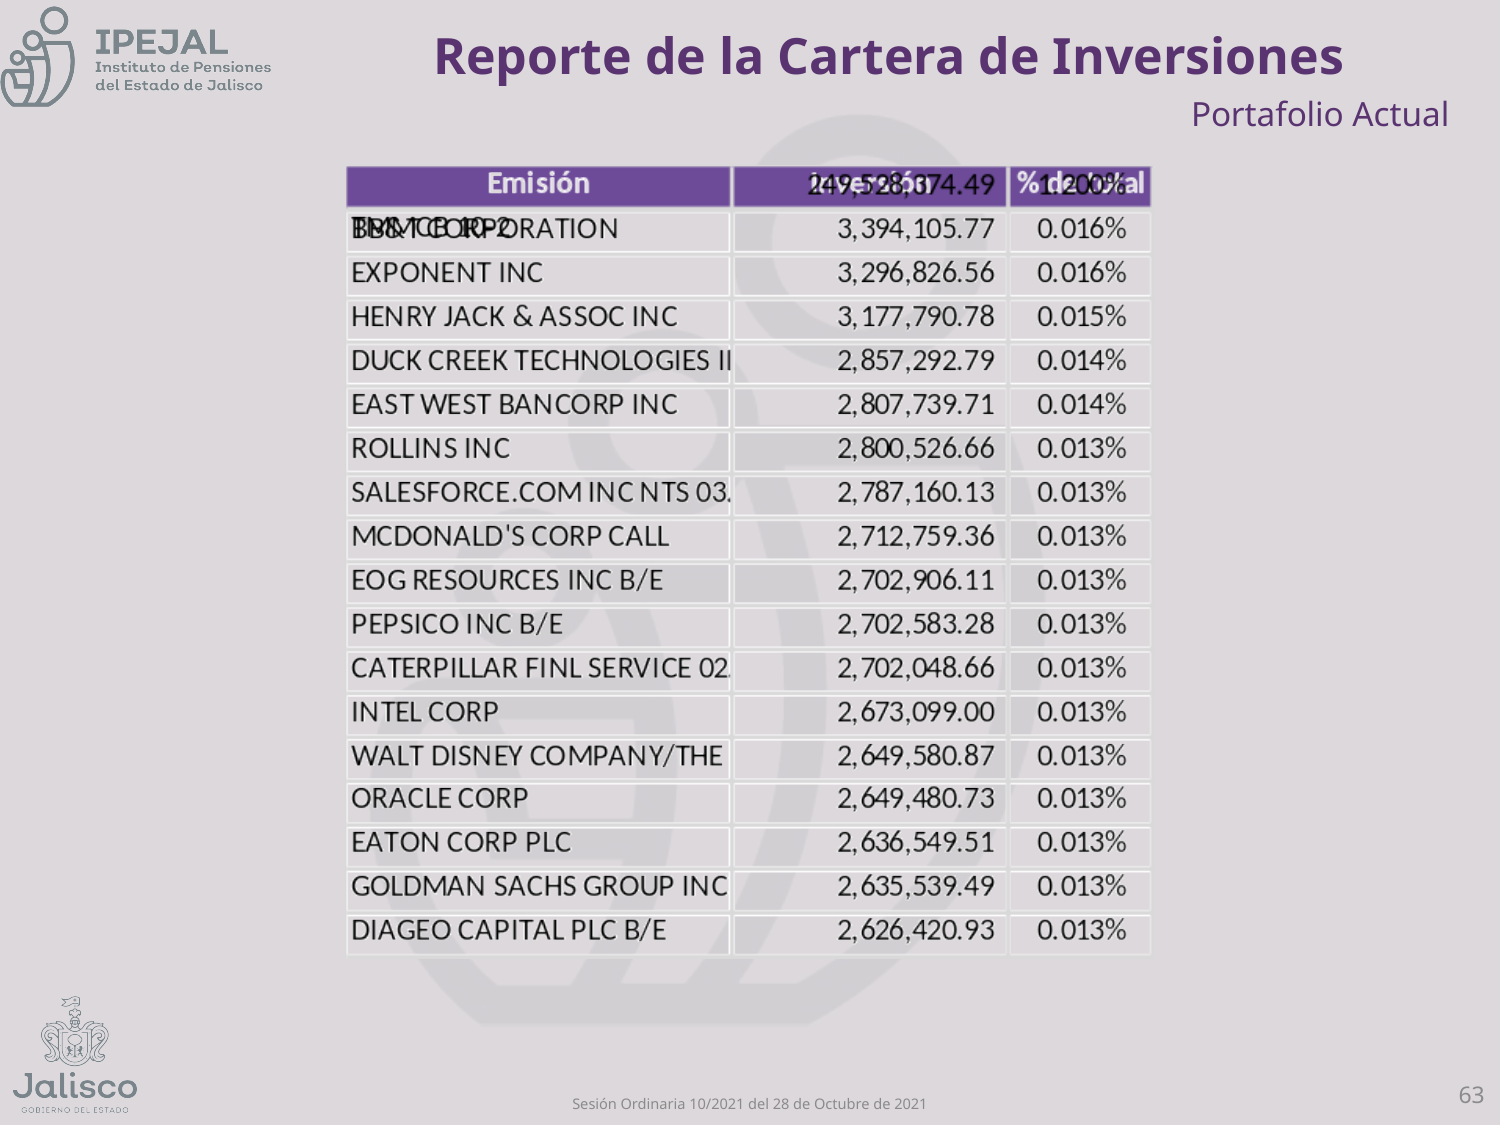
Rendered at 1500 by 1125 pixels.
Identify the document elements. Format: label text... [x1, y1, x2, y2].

picture [344, 165, 1156, 960]
slide_number 63 [1411, 1066, 1500, 1125]
picture [0, 988, 166, 1125]
text_box Reporte de la Cartera de Inversiones [277, 23, 1500, 149]
footer Sesión Ordinaria 10/2021 del 28 de Octubre de 2021 [472, 1074, 1028, 1125]
text_box Portafolio Actual [1176, 86, 1465, 141]
picture [0, 6, 271, 107]
